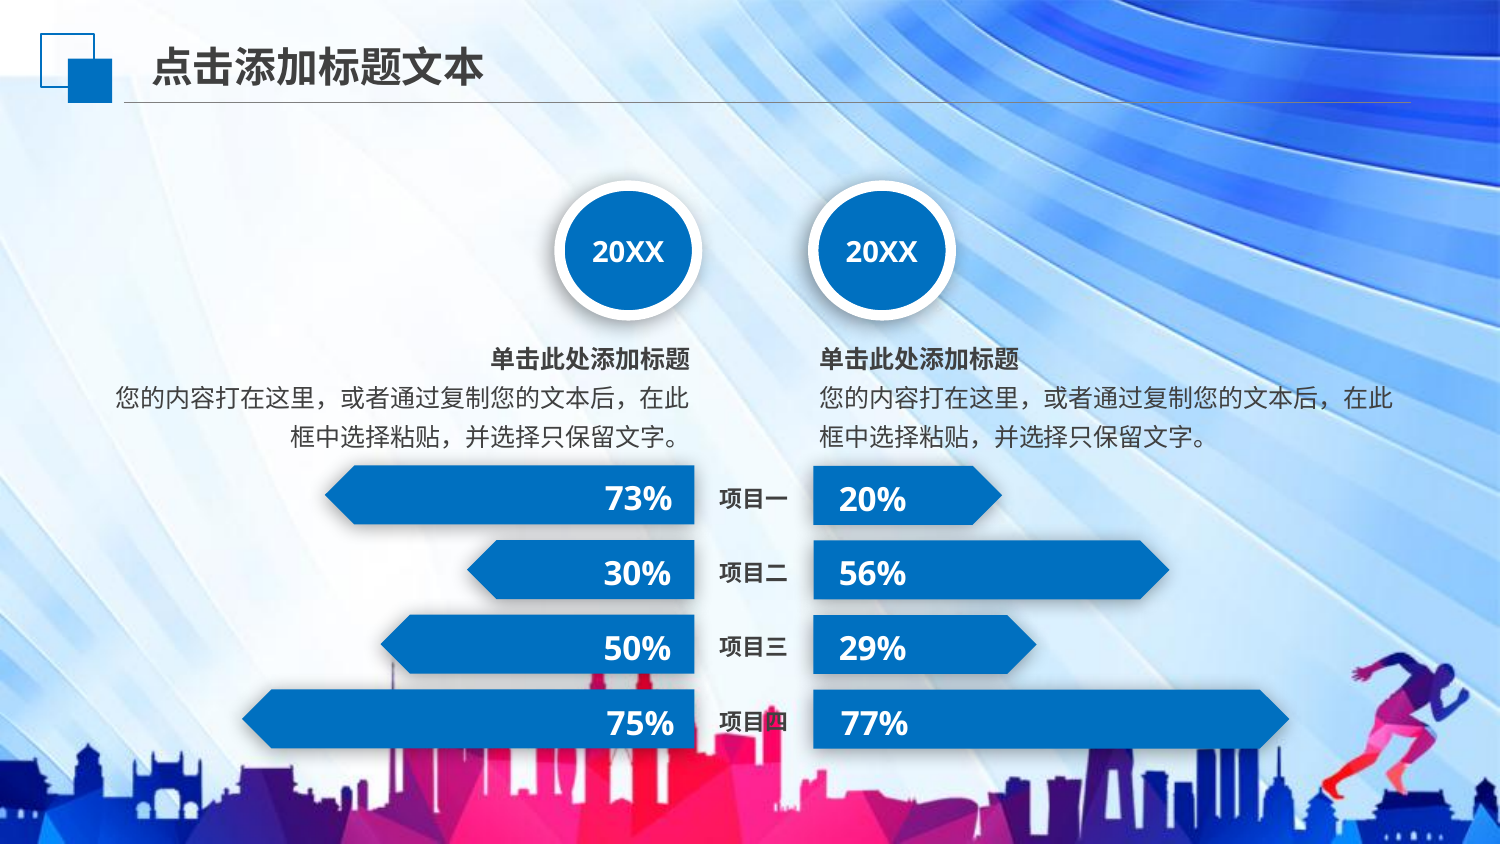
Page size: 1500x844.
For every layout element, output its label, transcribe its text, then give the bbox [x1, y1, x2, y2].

text_box 20XX [811, 183, 953, 318]
text_box 50% [592, 621, 683, 673]
text_box [322, 463, 697, 527]
text_box 30% [592, 546, 683, 598]
text_box [464, 537, 697, 602]
text_box 77% [829, 696, 921, 748]
text_box 项目三 [708, 627, 800, 666]
text_box 20% [827, 472, 919, 524]
text_box [239, 687, 697, 751]
text_box 29% [827, 621, 919, 673]
text_box 73% [593, 471, 685, 523]
text_box [811, 612, 1039, 677]
picture [0, 0, 1500, 844]
text_box 单击此处添加标题 您的内容打在这里，或者通过复制您的文本后，在此框中选择粘贴，并选择只保留文字。 [100, 331, 696, 454]
text_box 项目四 [708, 702, 800, 741]
text_box 75% [595, 696, 686, 748]
text_box 单击此处添加标题 您的内容打在这里，或者通过复制您的文本后，在此框中选择粘贴，并选择只保留文字。 [813, 331, 1424, 454]
text_box 20XX [557, 183, 700, 318]
text_box 项目一 [708, 478, 800, 518]
text_box 56% [827, 546, 919, 598]
text_box [811, 687, 1292, 751]
text_box [378, 612, 697, 676]
text_box [811, 463, 1005, 527]
text_box 项目二 [708, 552, 800, 592]
text_box [811, 538, 1172, 602]
text_box 点击添加标题文本 [136, 33, 501, 99]
